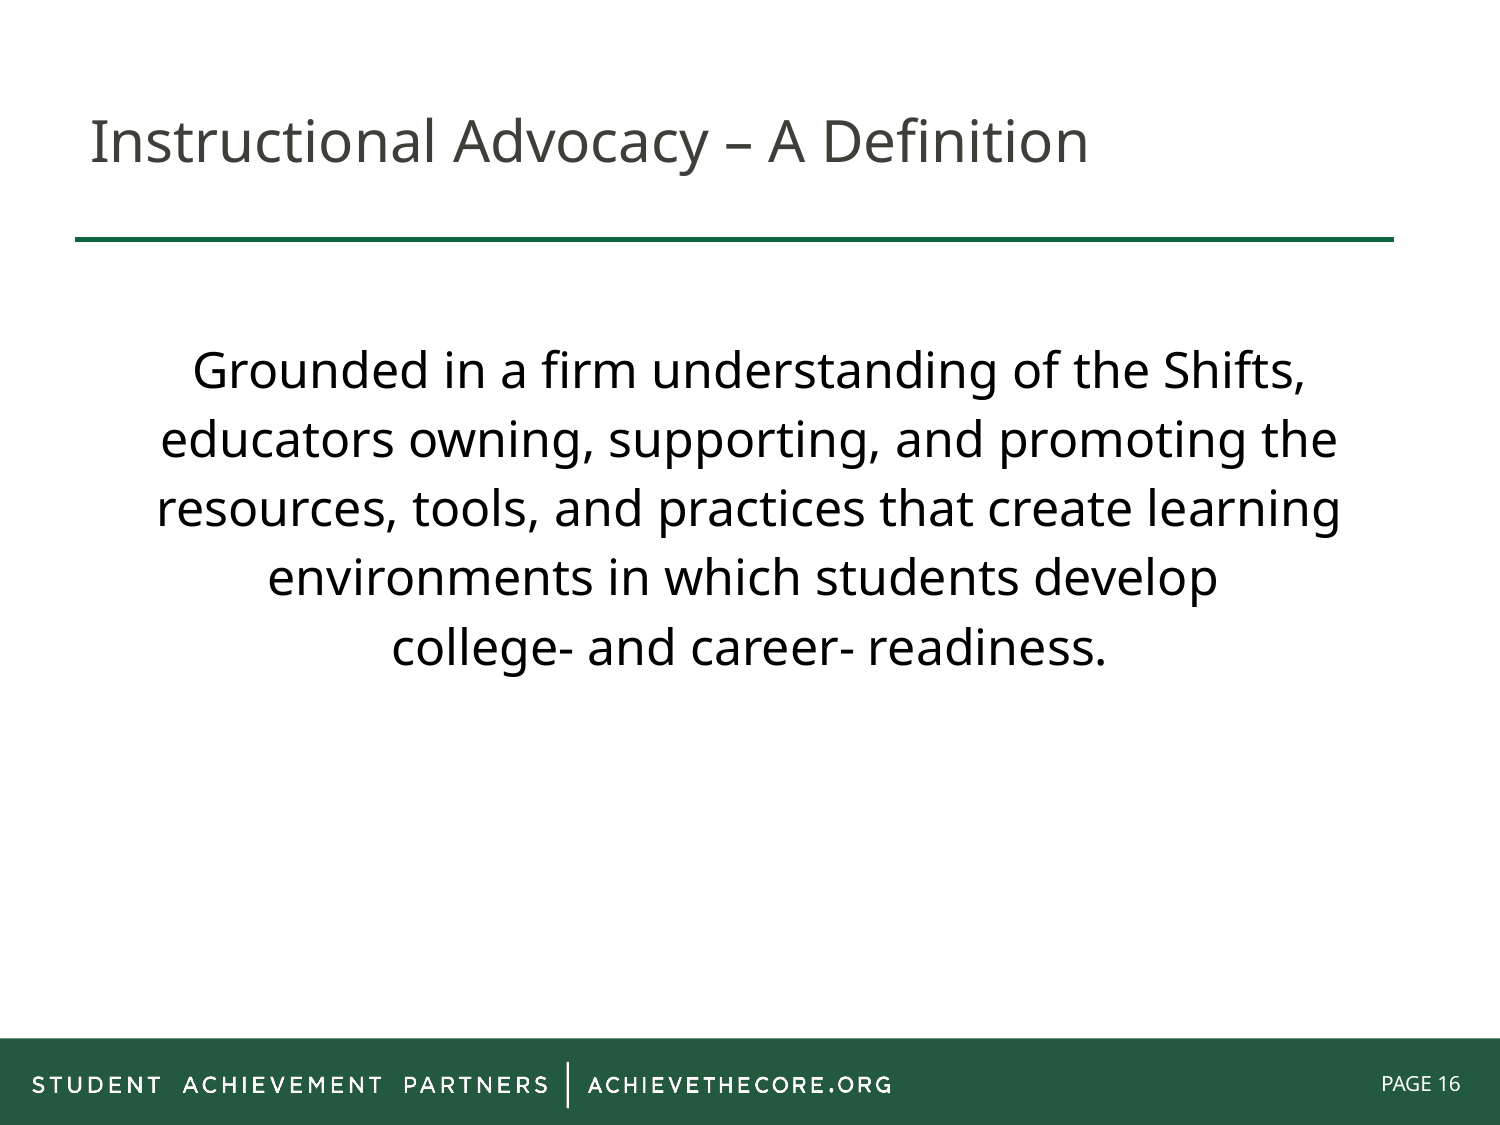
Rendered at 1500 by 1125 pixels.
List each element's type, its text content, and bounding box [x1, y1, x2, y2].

list Grounded in a firm understanding of the Shifts, educators owning, supporting, and promoting the resources, tools, and practices that create learning environments in which students develop college- and career- readiness. [75, 262, 1425, 1005]
title Instructional Advocacy – A Definition [75, 45, 1425, 233]
picture [12, 1055, 911, 1112]
